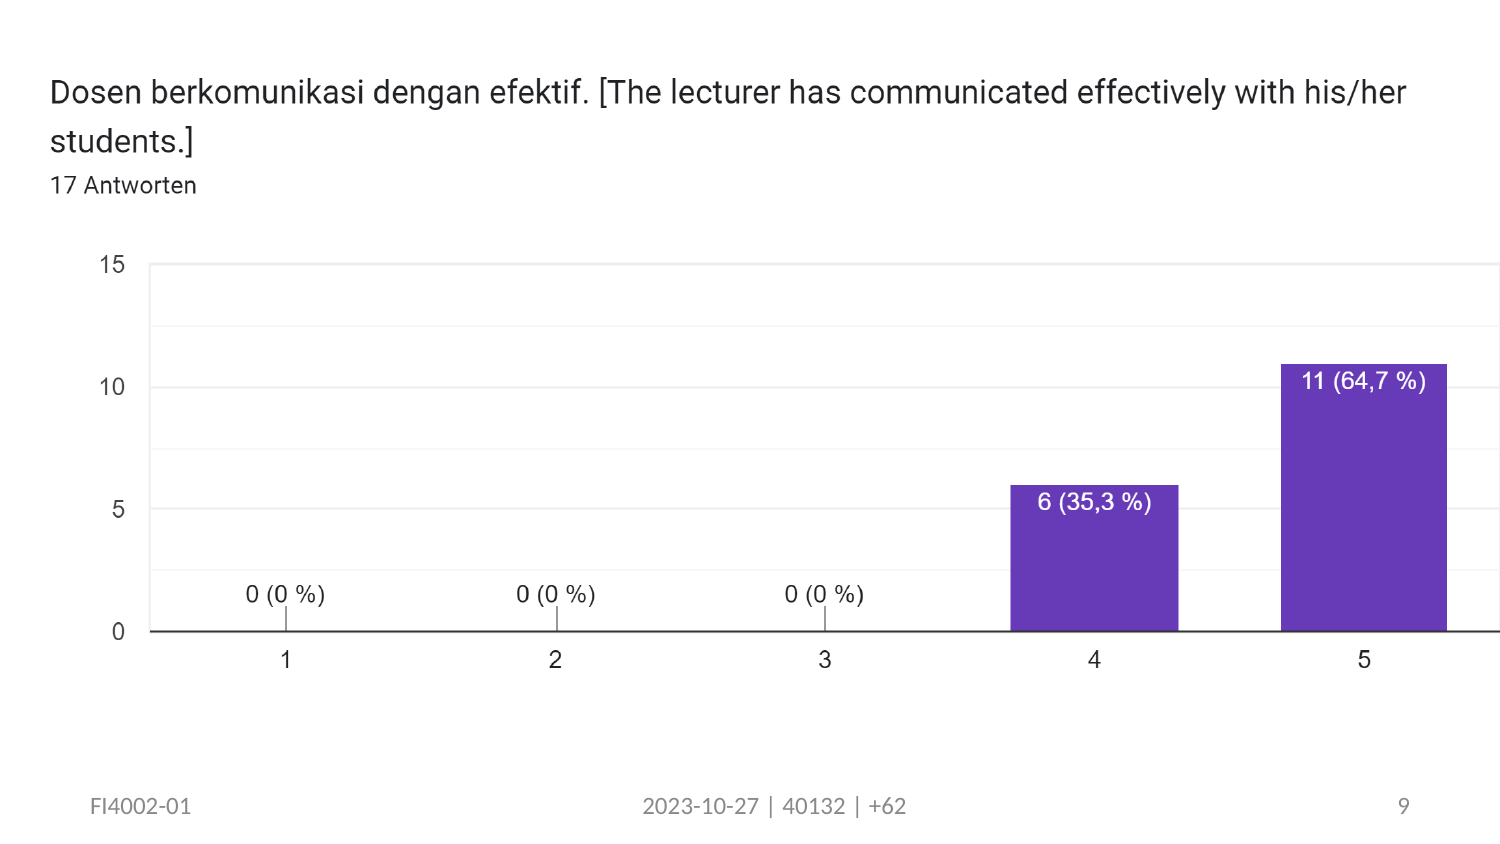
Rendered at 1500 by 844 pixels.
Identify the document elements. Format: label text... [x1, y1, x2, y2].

picture [0, 21, 1500, 785]
slide_number FI4002-01 [75, 793, 525, 827]
slide_number 9 [1074, 793, 1425, 827]
footer 2023-10-27 | 40132 | +62 [600, 793, 950, 827]
